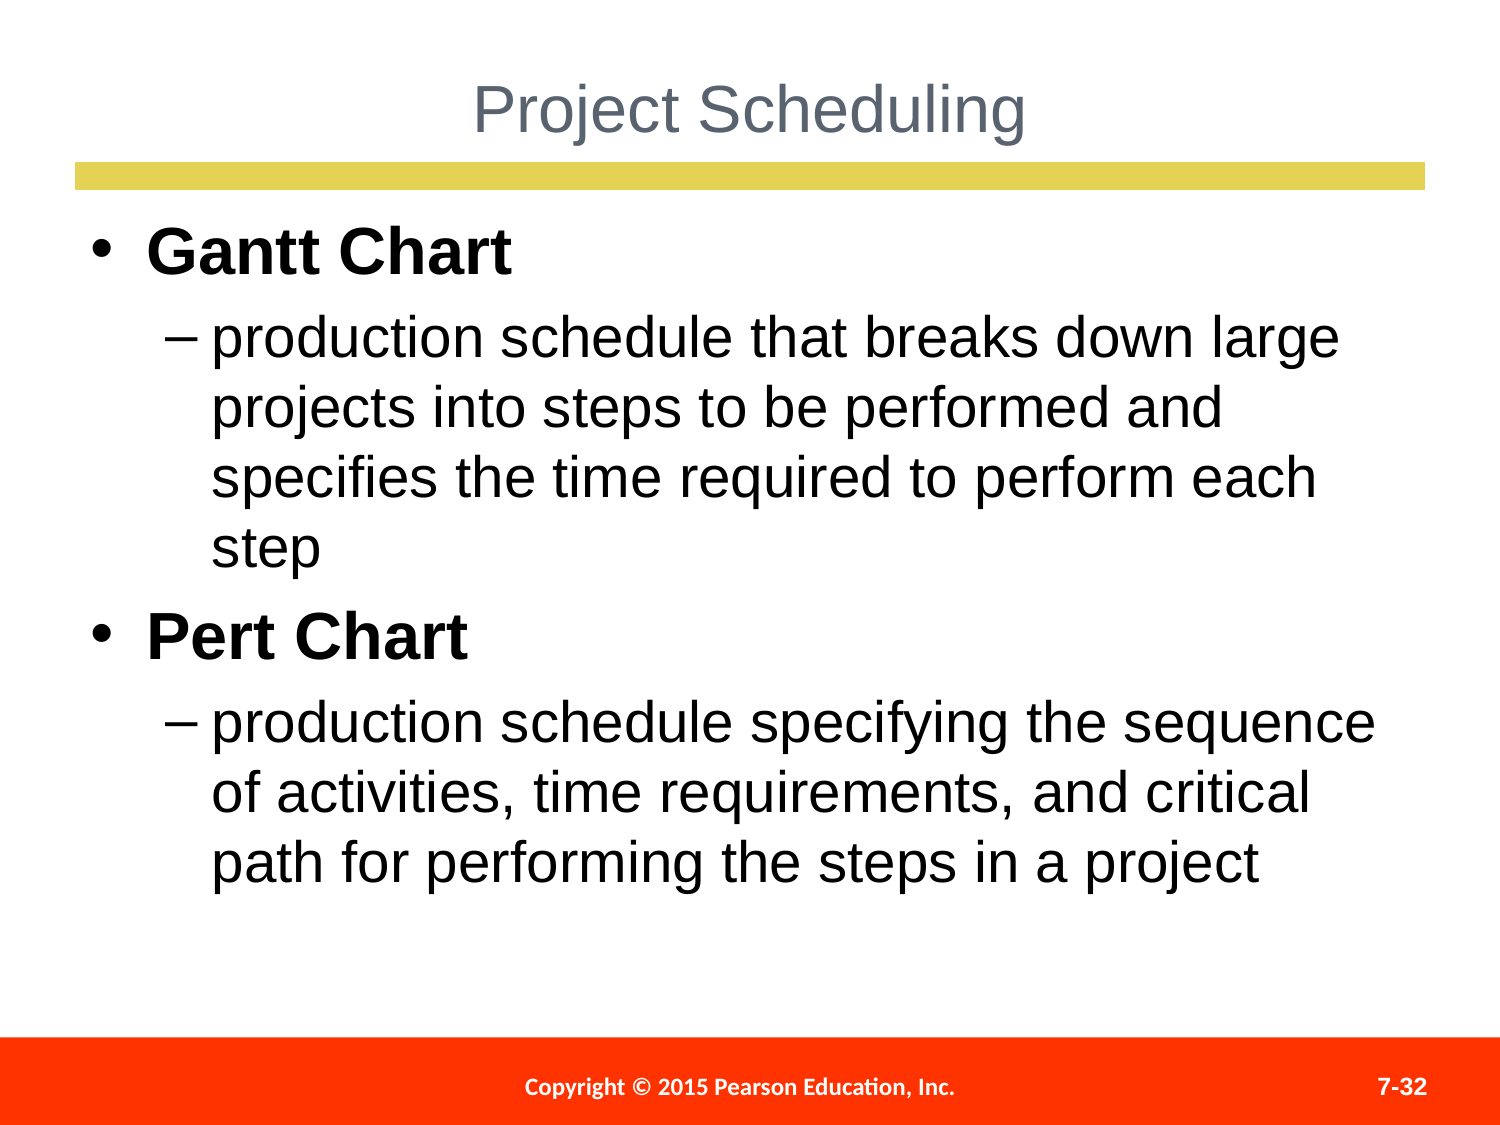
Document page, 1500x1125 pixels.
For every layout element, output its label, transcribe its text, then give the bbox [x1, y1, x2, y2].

title Project Scheduling [74, 12, 1426, 199]
list Gantt Chart production schedule that breaks down large projects into steps to be performed and specifies the time required to perform each step Pert Chart production schedule specifying the sequence of activities, time requirements, and critical path for performing the steps in a project [74, 199, 1426, 1006]
